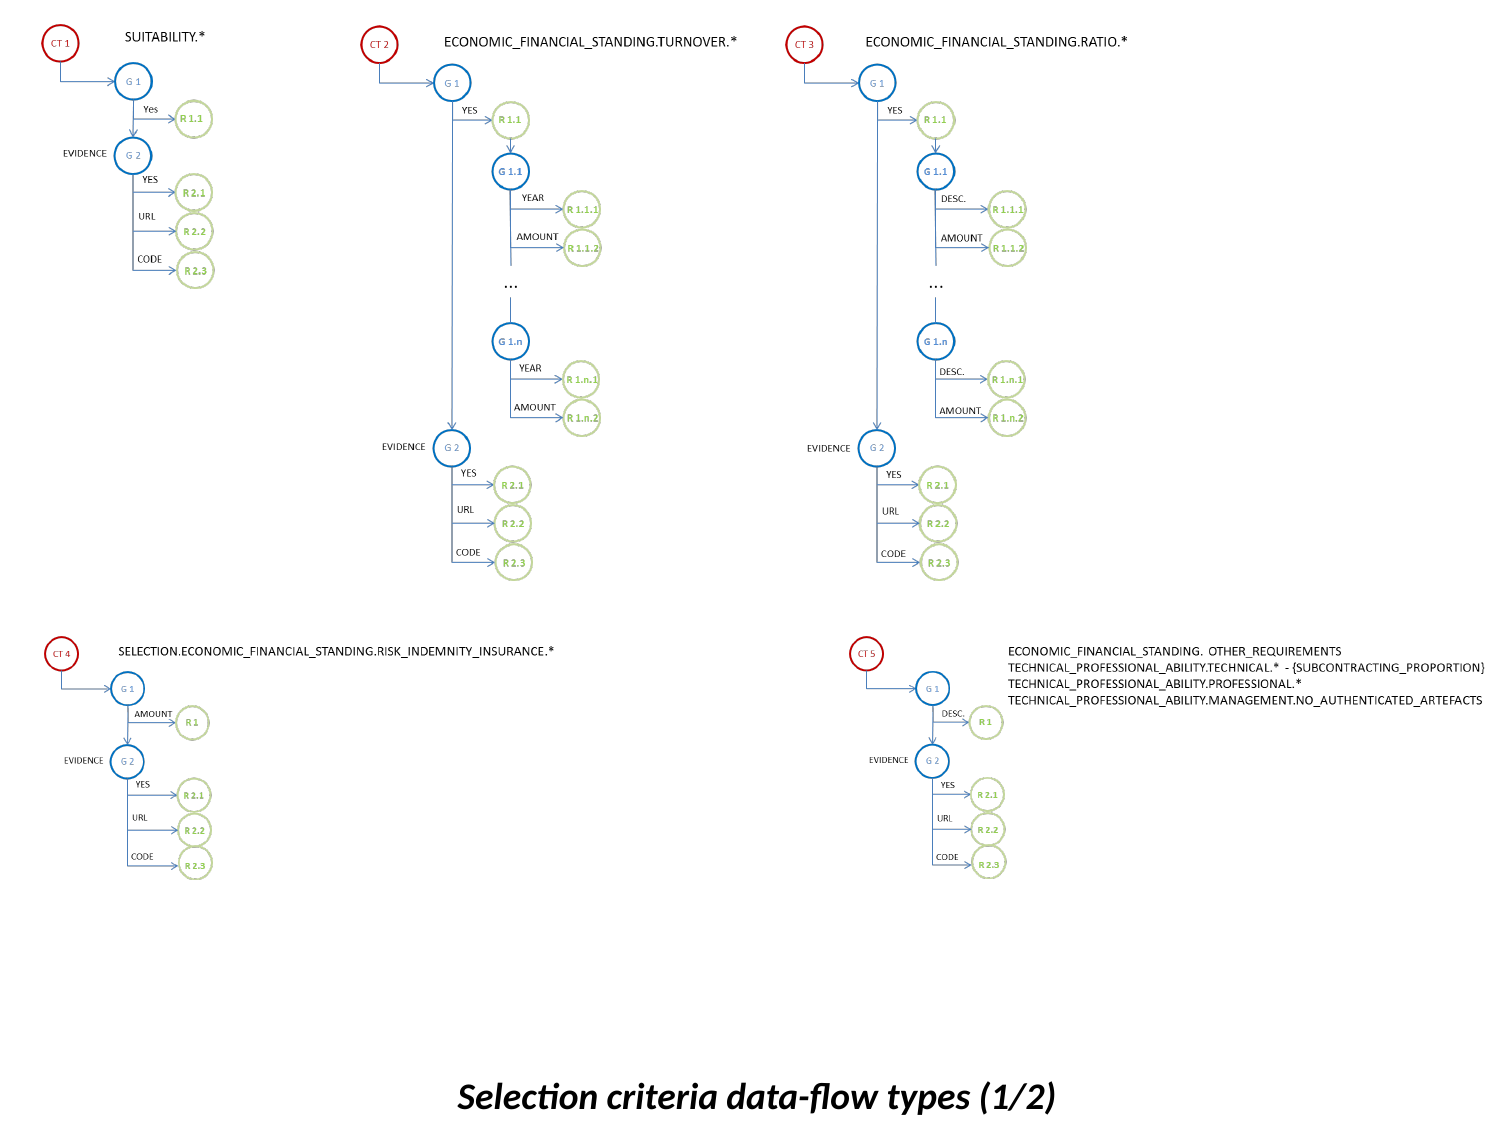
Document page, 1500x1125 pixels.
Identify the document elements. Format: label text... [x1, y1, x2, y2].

picture [785, 25, 1141, 581]
picture [43, 636, 571, 880]
picture [849, 635, 1498, 880]
picture [359, 25, 750, 581]
text_box Selection criteria data-flow types (1/2) [442, 1064, 1073, 1125]
picture [40, 23, 215, 289]
